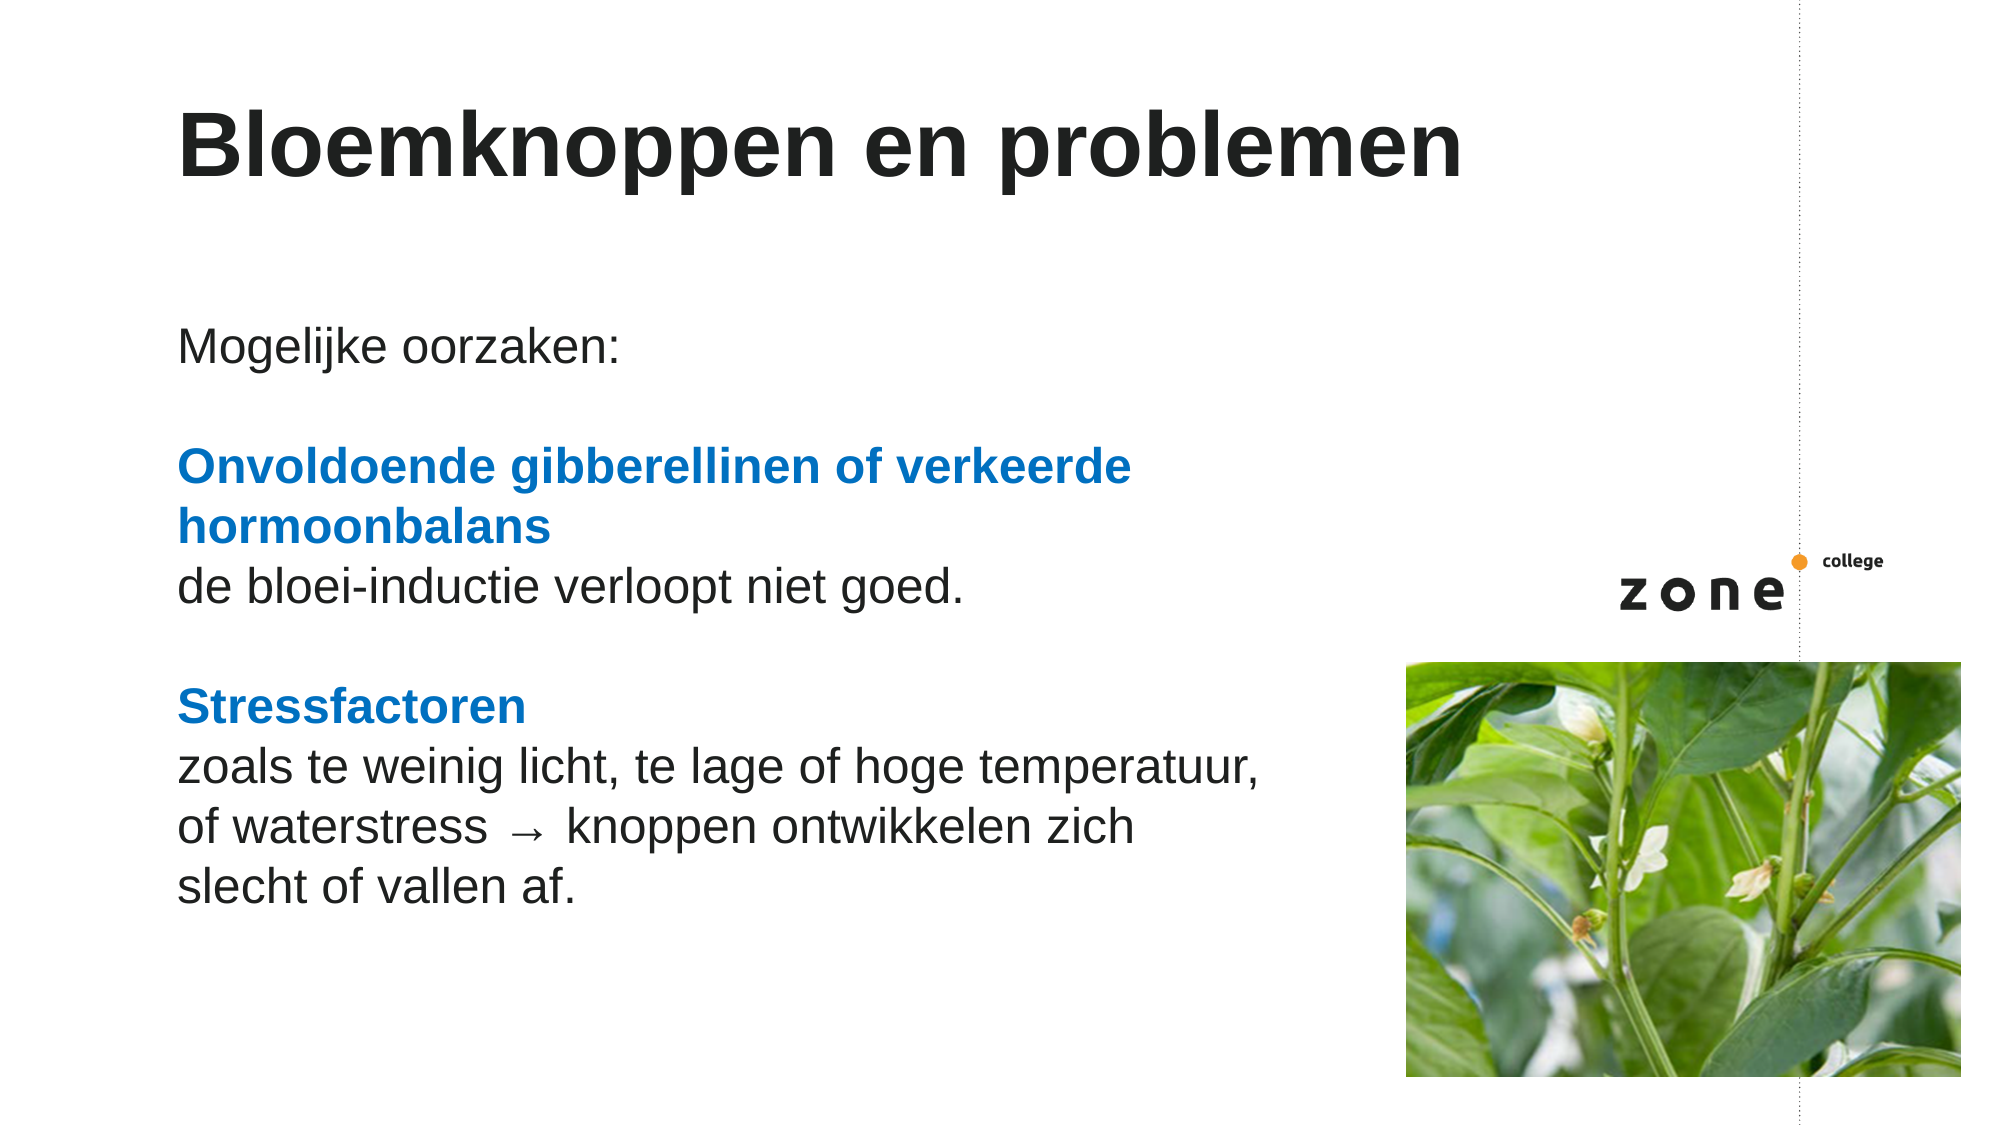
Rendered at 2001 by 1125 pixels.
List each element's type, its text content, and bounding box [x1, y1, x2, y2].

picture [1406, 0, 2001, 1125]
title Bloemknoppen en problemen [177, 97, 1471, 261]
list Mogelijke oorzaken: Onvoldoende gibberellinen of verkeerde hormoonbalans de bloei-inductie verloopt niet goed. Stressfactoren zoals te weinig licht, te lage of hoge temperatuur, of waterstress → knoppen ontwikkelen zich slecht of vallen af. [177, 313, 1269, 1091]
